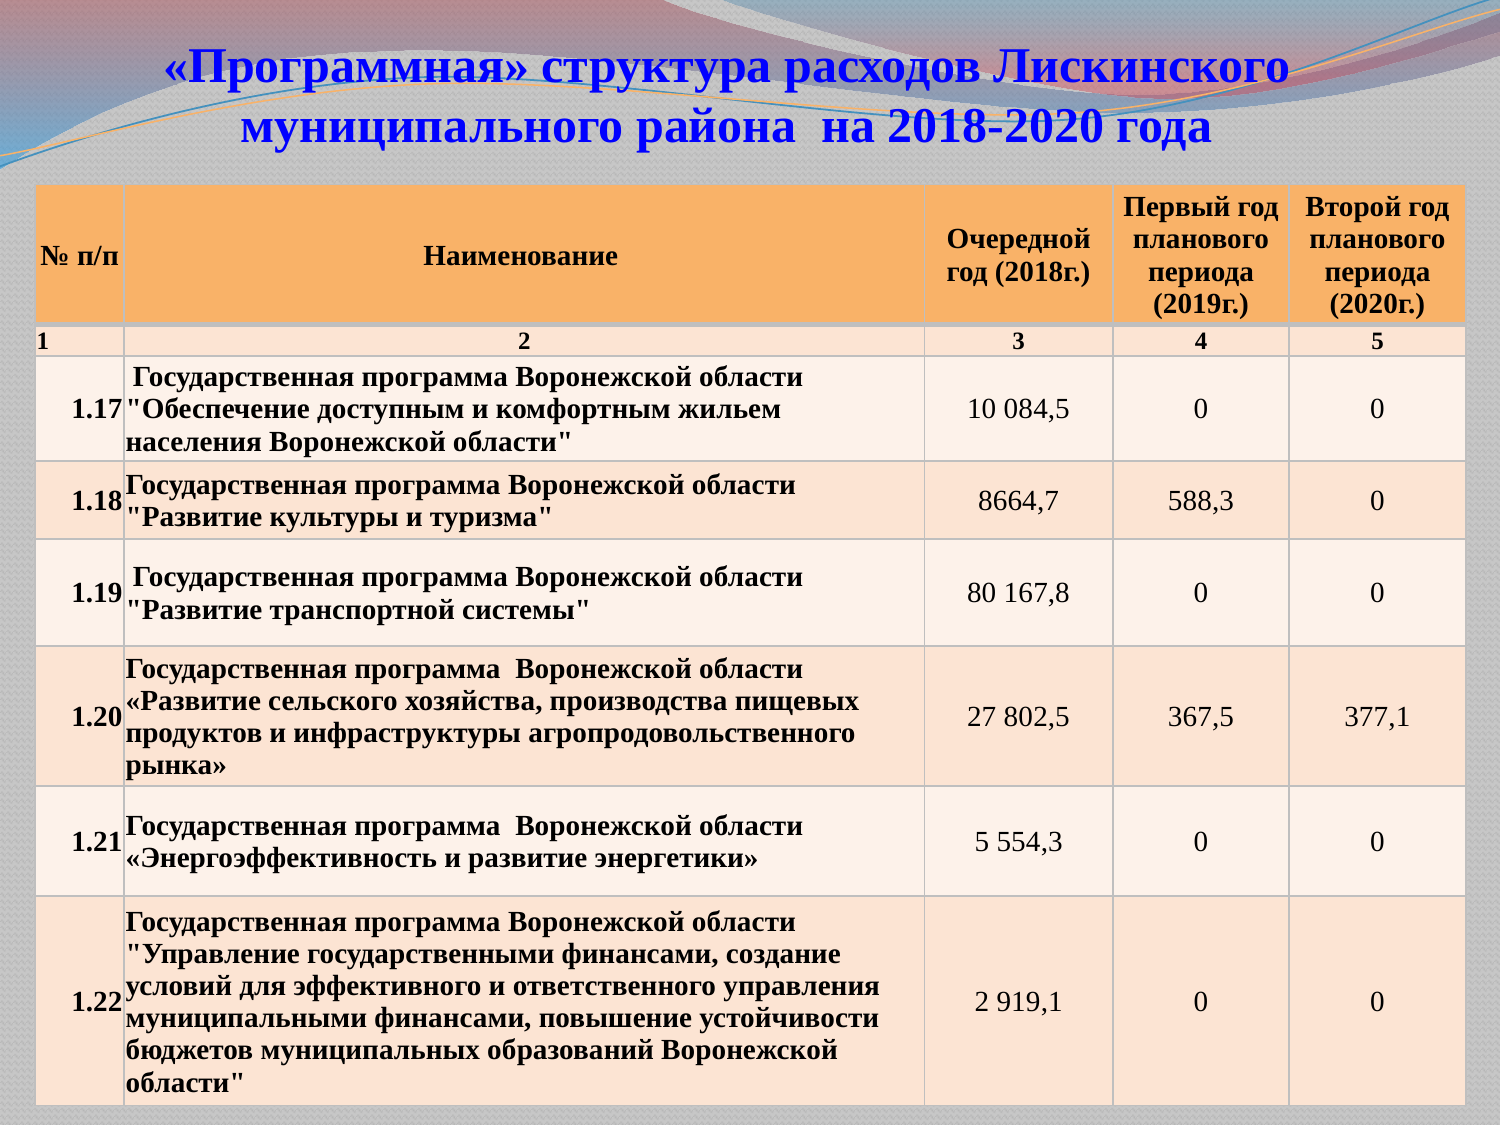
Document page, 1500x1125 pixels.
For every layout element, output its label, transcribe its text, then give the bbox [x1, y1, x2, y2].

table_cell 1.22 [36, 897, 123, 1105]
table_cell Государственная программа Воронежской области "Управление государственными финансами, создание условий для эффективного и ответственного управления муниципальными финансами, повышение устойчивости бюджетов муниципальных образований Воронежской области" [125, 897, 924, 1105]
table_cell 80 167,8 [925, 540, 1112, 645]
table_cell 0 [1290, 787, 1465, 895]
table_cell 2 [125, 327, 924, 355]
title «Программная» структура расходов Лискинского муниципального района на 2018-2020 года [35, 35, 1418, 153]
table_header № п/п [36, 185, 123, 322]
table_cell Государственная программа Воронежской области "Обеспечение доступным и комфортным жильем населения Воронежской области" [125, 357, 924, 460]
table_cell 8664,7 [925, 462, 1112, 538]
table_cell 1.18 [36, 462, 123, 538]
table_cell Государственная программа Воронежской области "Развитие транспортной системы" [125, 540, 924, 645]
table_cell 0 [1290, 357, 1465, 460]
table_header Очередной год (2018г.) [925, 185, 1112, 322]
table_cell 10 084,5 [925, 357, 1112, 460]
table_cell 5 554,3 [925, 787, 1112, 895]
table_cell 27 802,5 [925, 647, 1112, 785]
table_cell 1.20 [36, 647, 123, 785]
table_cell 1.21 [36, 787, 123, 895]
table_cell 3 [925, 327, 1112, 355]
table_cell 588,3 [1114, 462, 1288, 538]
table_cell 0 [1114, 787, 1288, 895]
table_cell 0 [1290, 462, 1465, 538]
table_header Наименование [125, 185, 924, 322]
table_cell Государственная программа Воронежской области «Энергоэффективность и развитие энергетики» [125, 787, 924, 895]
table_cell Государственная программа Воронежской области «Развитие сельского хозяйства, производства пищевых продуктов и инфраструктуры агропродовольственного рынка» [125, 647, 924, 785]
table_cell 367,5 [1114, 647, 1288, 785]
table_header Второй год планового периода (2020г.) [1290, 185, 1465, 322]
table_cell 0 [1290, 897, 1465, 1105]
table_header Первый год планового периода (2019г.) [1114, 185, 1288, 322]
table_cell 0 [1114, 357, 1288, 460]
table_cell 4 [1114, 327, 1288, 355]
table_cell 5 [1290, 327, 1465, 355]
table_cell 1.17 [36, 357, 123, 460]
table_cell 0 [1114, 540, 1288, 645]
table_cell 0 [1114, 897, 1288, 1105]
table_cell Государственная программа Воронежской области "Развитие культуры и туризма" [125, 462, 924, 538]
table_cell 1 [36, 327, 123, 355]
table_cell 377,1 [1290, 647, 1465, 785]
table_cell 0 [1290, 540, 1465, 645]
table_cell 2 919,1 [925, 897, 1112, 1105]
table_cell 1.19 [36, 540, 123, 645]
